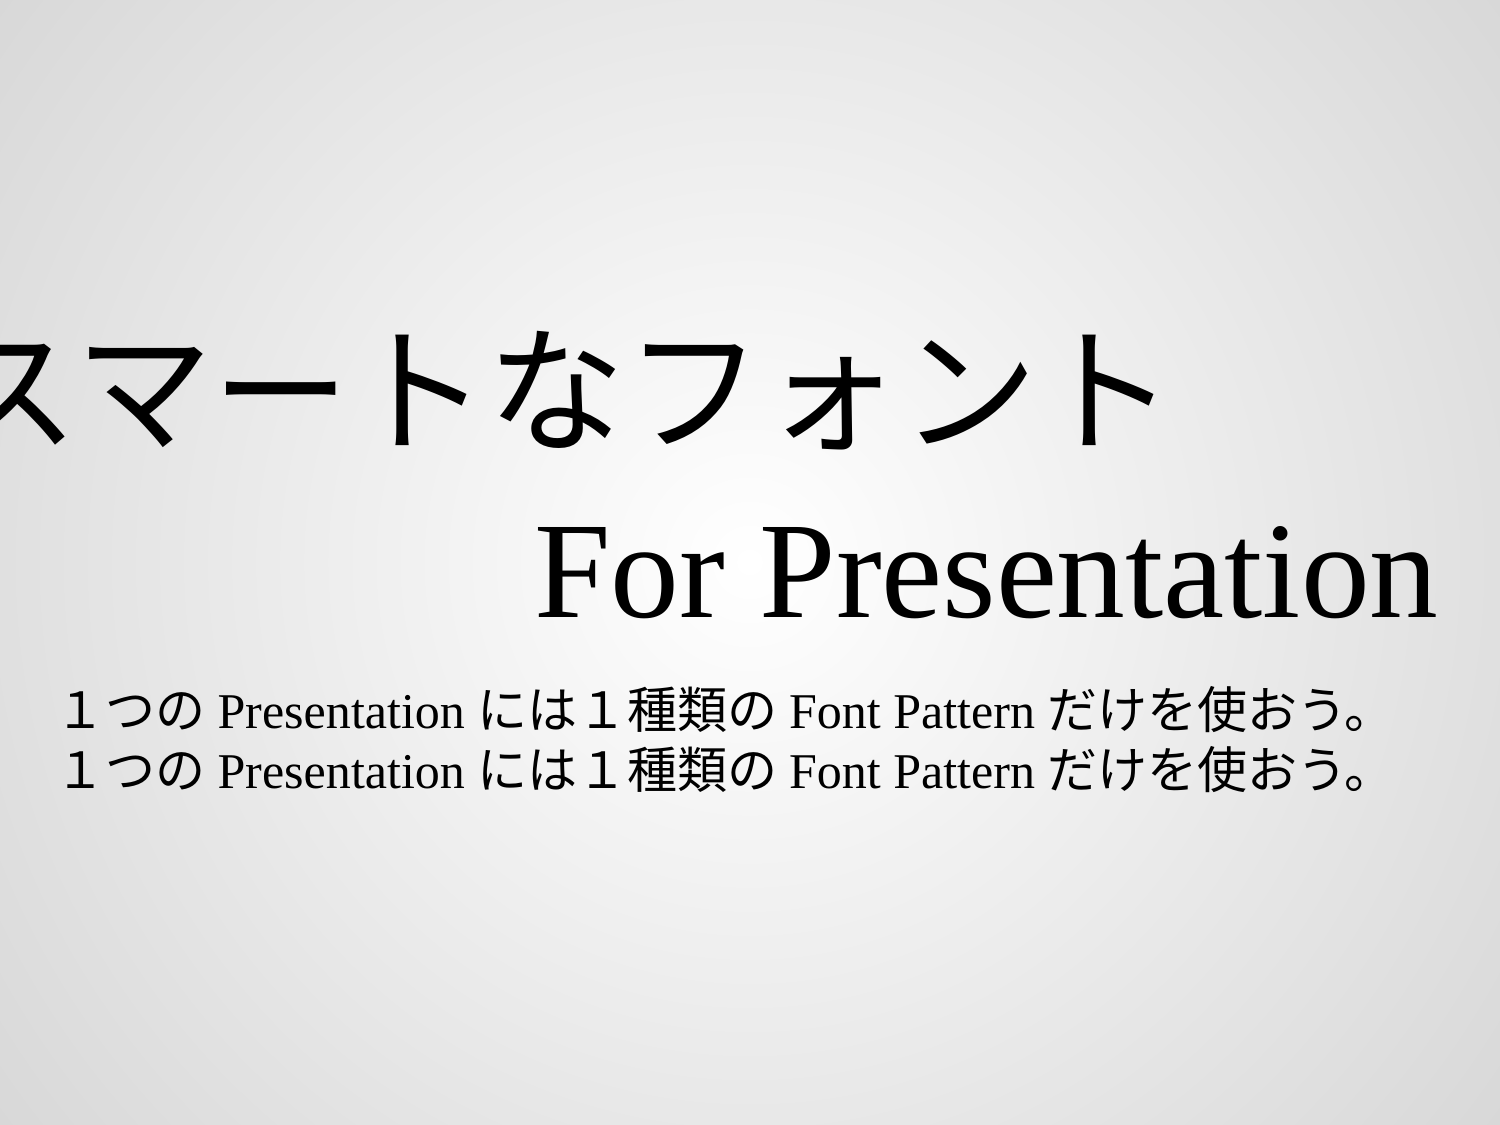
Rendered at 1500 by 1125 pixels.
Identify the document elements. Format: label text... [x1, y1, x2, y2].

text_box For Presentation [519, 472, 1455, 653]
text_box スマートなフォント [0, 296, 1191, 477]
text_box １つのPresentationには１種類のFont Patternだけを使おう。１つのPresentationには１種類のFont Patternだけを使おう。 [40, 671, 1459, 807]
